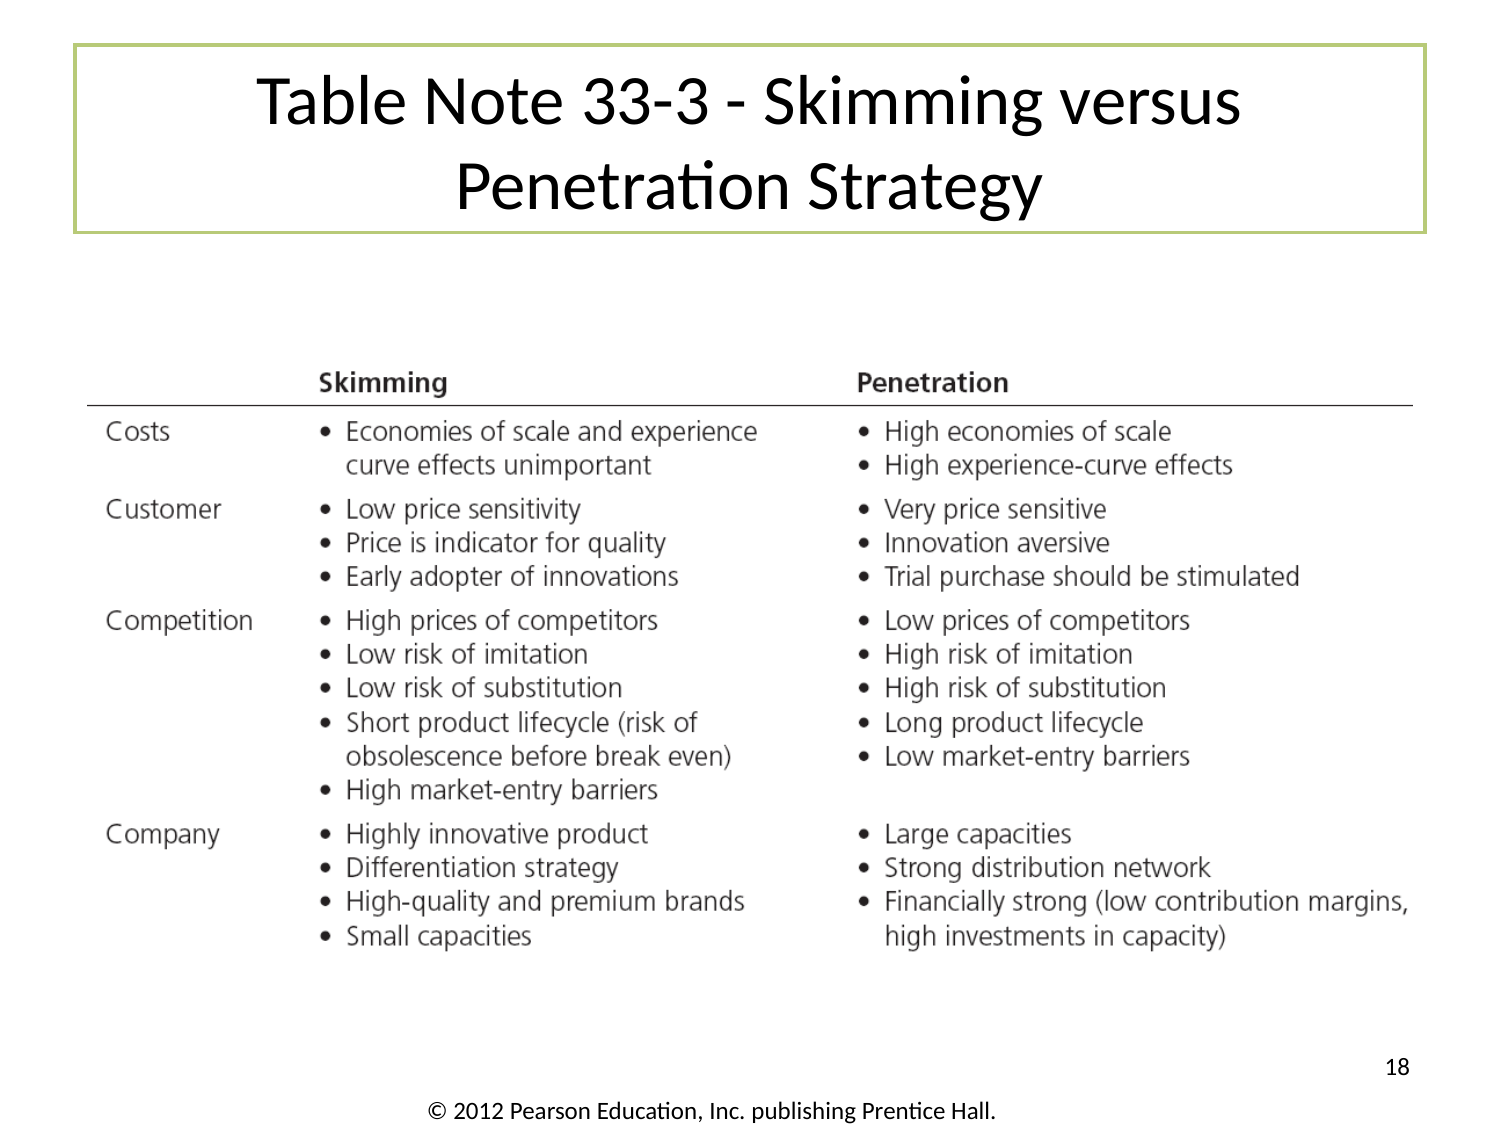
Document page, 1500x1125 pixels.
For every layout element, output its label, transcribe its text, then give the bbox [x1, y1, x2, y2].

picture [87, 354, 1413, 963]
title Table Note 33-3 - Skimming versus Penetration Strategy [73, 43, 1427, 234]
slide_number 18 [1074, 1042, 1425, 1103]
